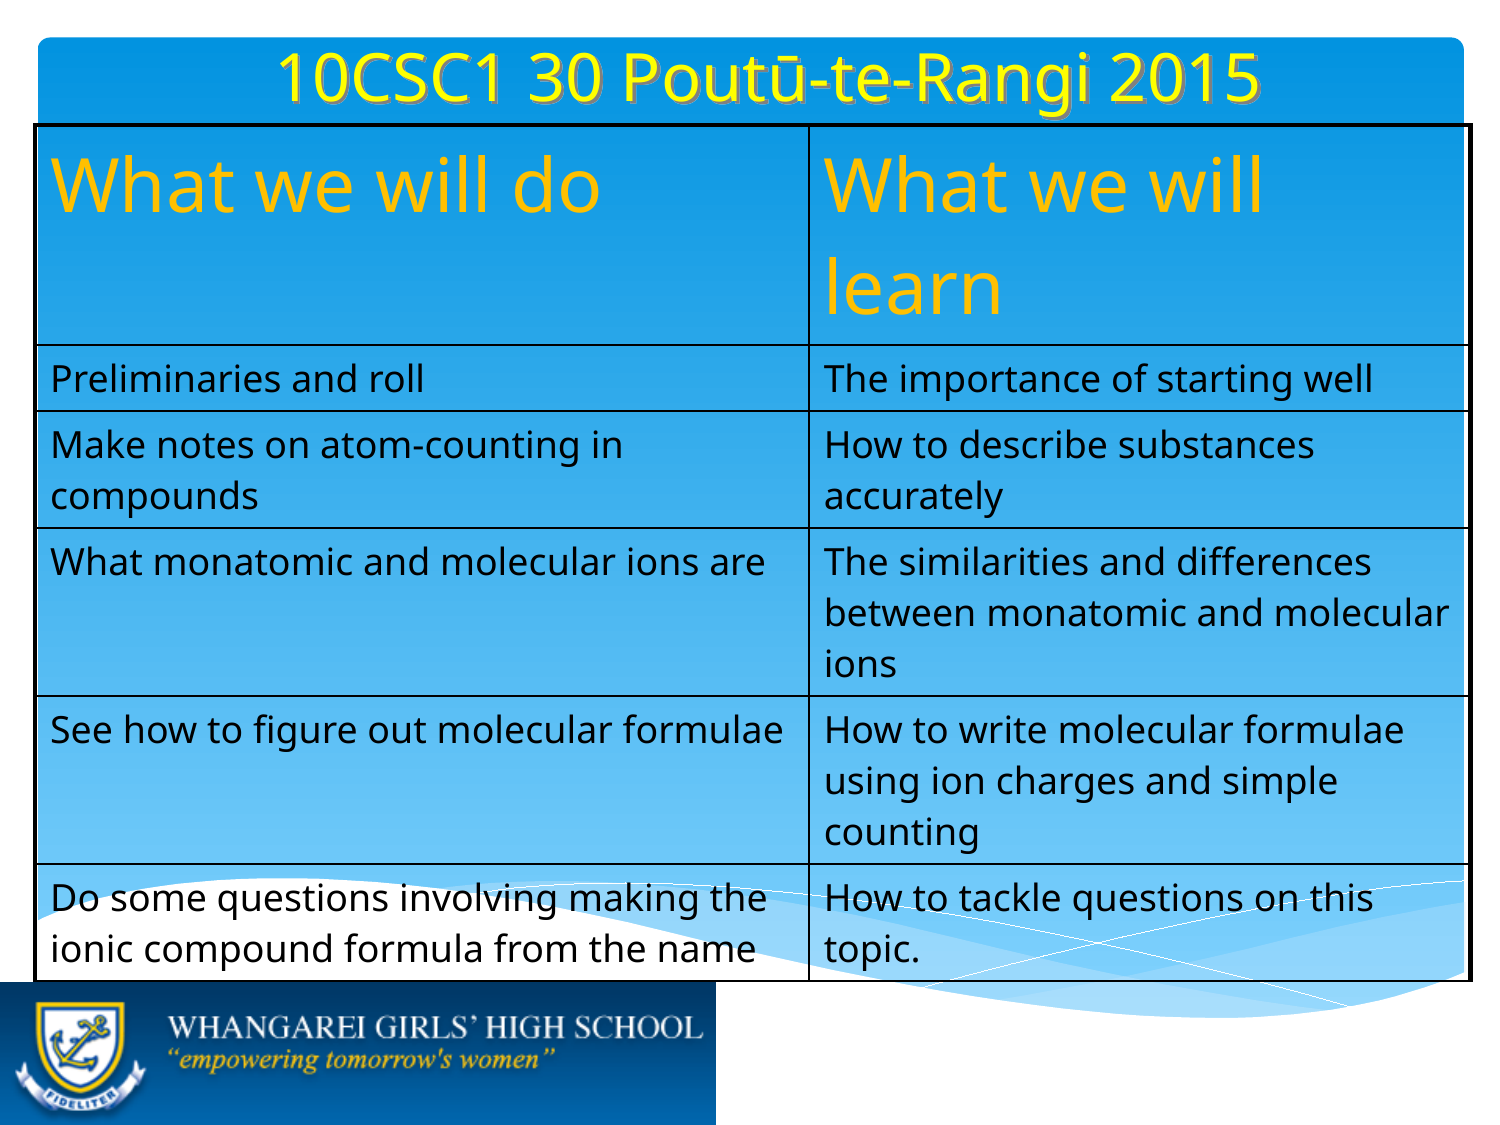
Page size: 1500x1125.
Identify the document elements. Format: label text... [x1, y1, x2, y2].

table_cell How to write molecular formulae using ion charges and simple counting [810, 697, 1468, 863]
table_cell The importance of starting well [810, 346, 1468, 410]
table_cell What monatomic and molecular ions are [37, 529, 808, 695]
table_cell See how to figure out molecular formulae [37, 697, 808, 863]
table_cell How to describe substances accurately [810, 412, 1468, 527]
table_cell The similarities and differences between monatomic and molecular ions [810, 529, 1468, 695]
table_cell Make notes on atom-counting in compounds [37, 412, 808, 527]
table_cell Preliminaries and roll [37, 346, 808, 410]
table_header What we will learn [810, 127, 1468, 344]
table_cell How to tackle questions on this topic. [810, 865, 1468, 980]
table_cell Do some questions involving making the ionic compound formula from the name [37, 865, 808, 980]
picture [0, 982, 716, 1125]
table_header What we will do [37, 127, 808, 344]
text_box 10CSC1 30 Poutū-te-Rangi 2015 [162, 24, 1375, 123]
